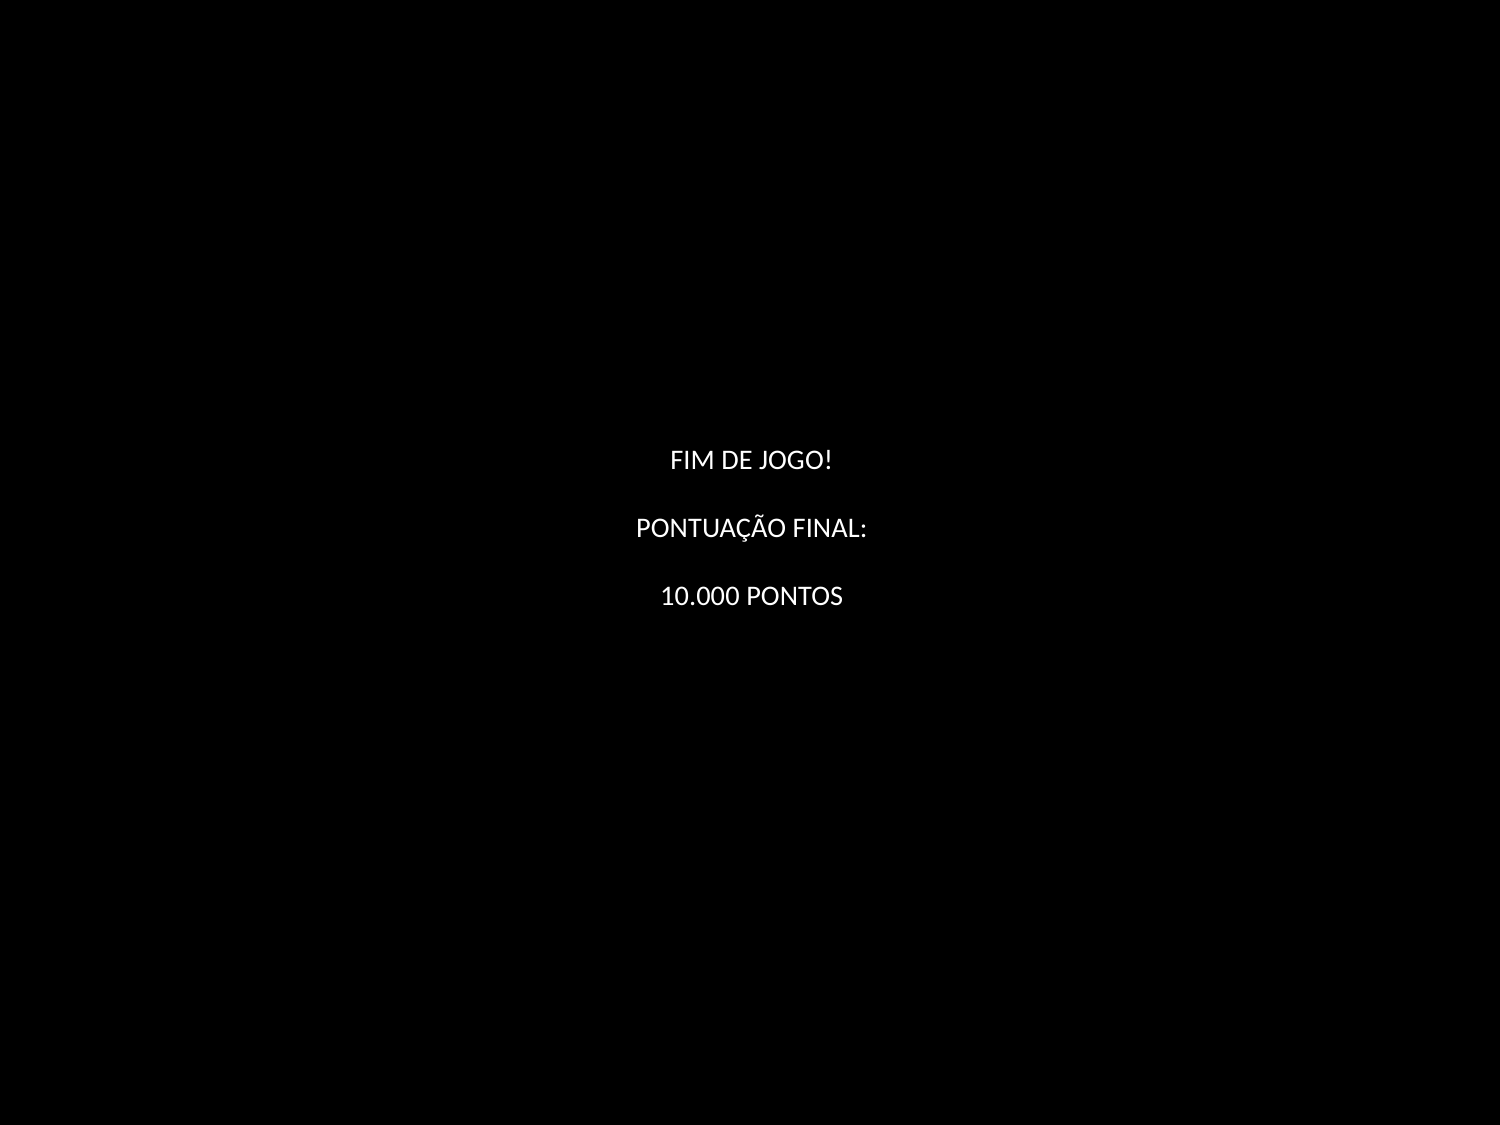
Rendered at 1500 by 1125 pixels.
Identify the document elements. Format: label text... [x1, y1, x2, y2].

title FIM DE JOGO! PONTUAÇÃO FINAL: 10.000 PONTOS [76, 432, 1428, 621]
